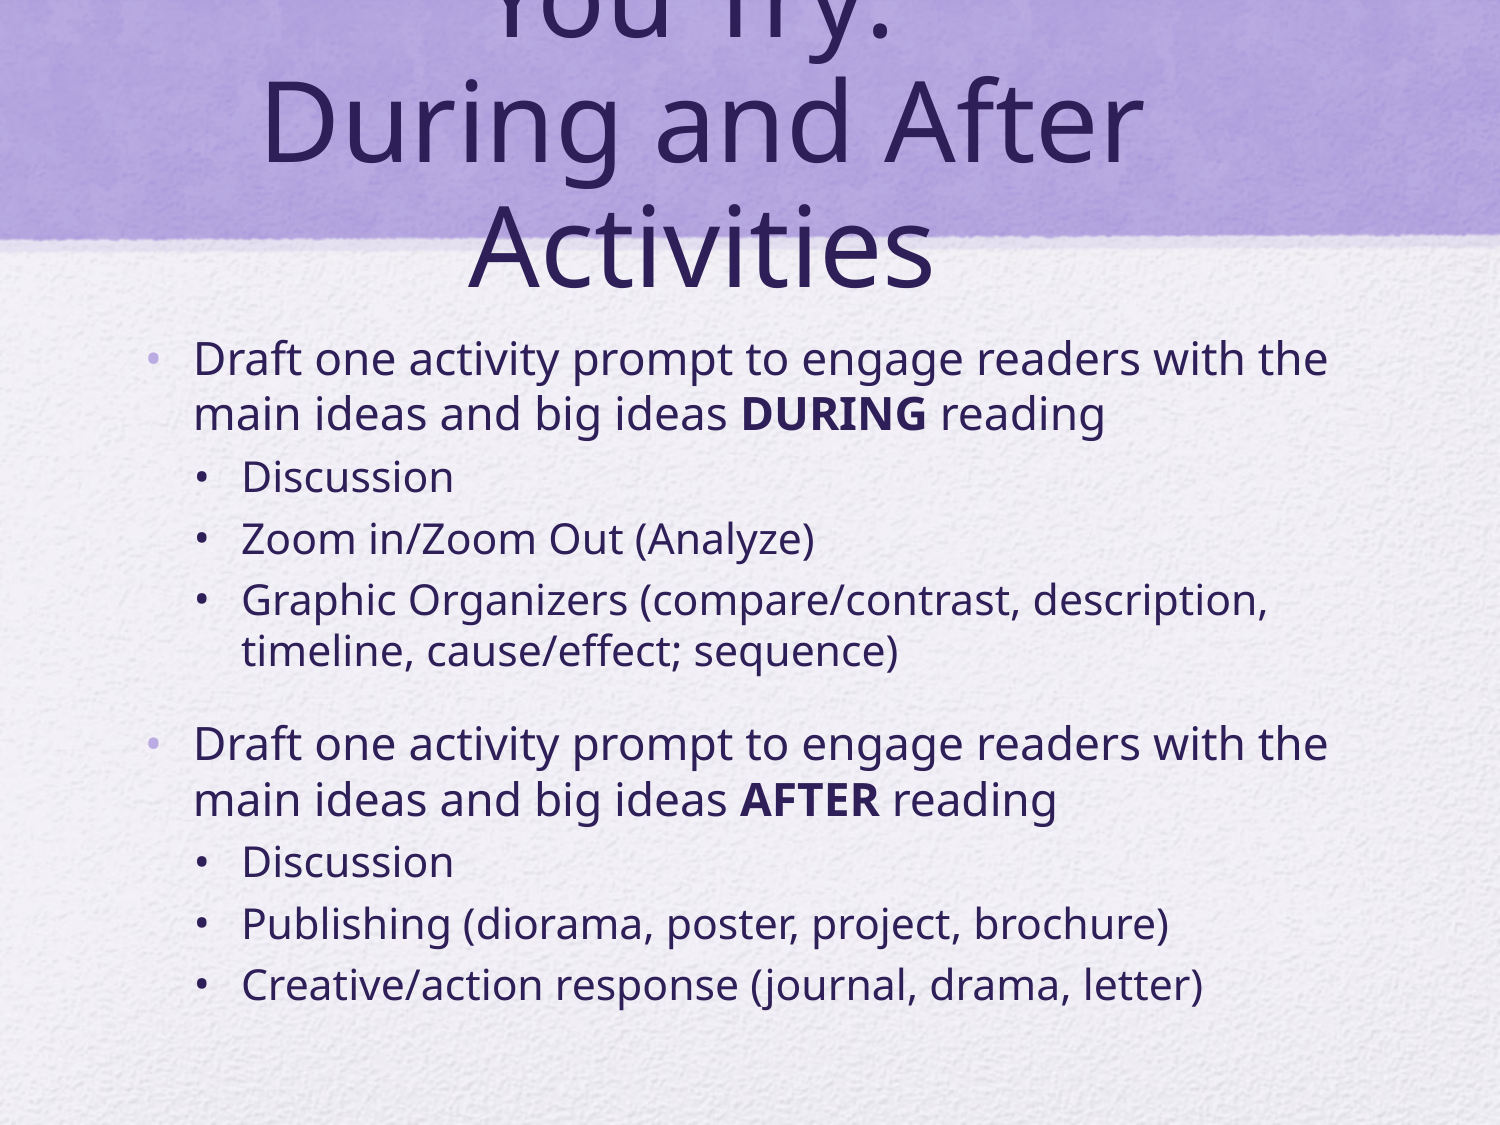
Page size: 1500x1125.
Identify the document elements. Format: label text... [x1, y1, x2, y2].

picture [0, 225, 1500, 1125]
list Draft one activity prompt to engage readers with the main ideas and big ideas DURING reading Discussion Zoom in/Zoom Out (Analyze) Graphic Organizers (compare/contrast, description, timeline, cause/effect; sequence) Draft one activity prompt to engage readers with the main ideas and big ideas AFTER reading Discussion Publishing (diorama, poster, project, brochure) Creative/action response (journal, drama, letter) [129, 322, 1372, 1027]
title You Try: During and After Activities [33, 6, 1372, 239]
